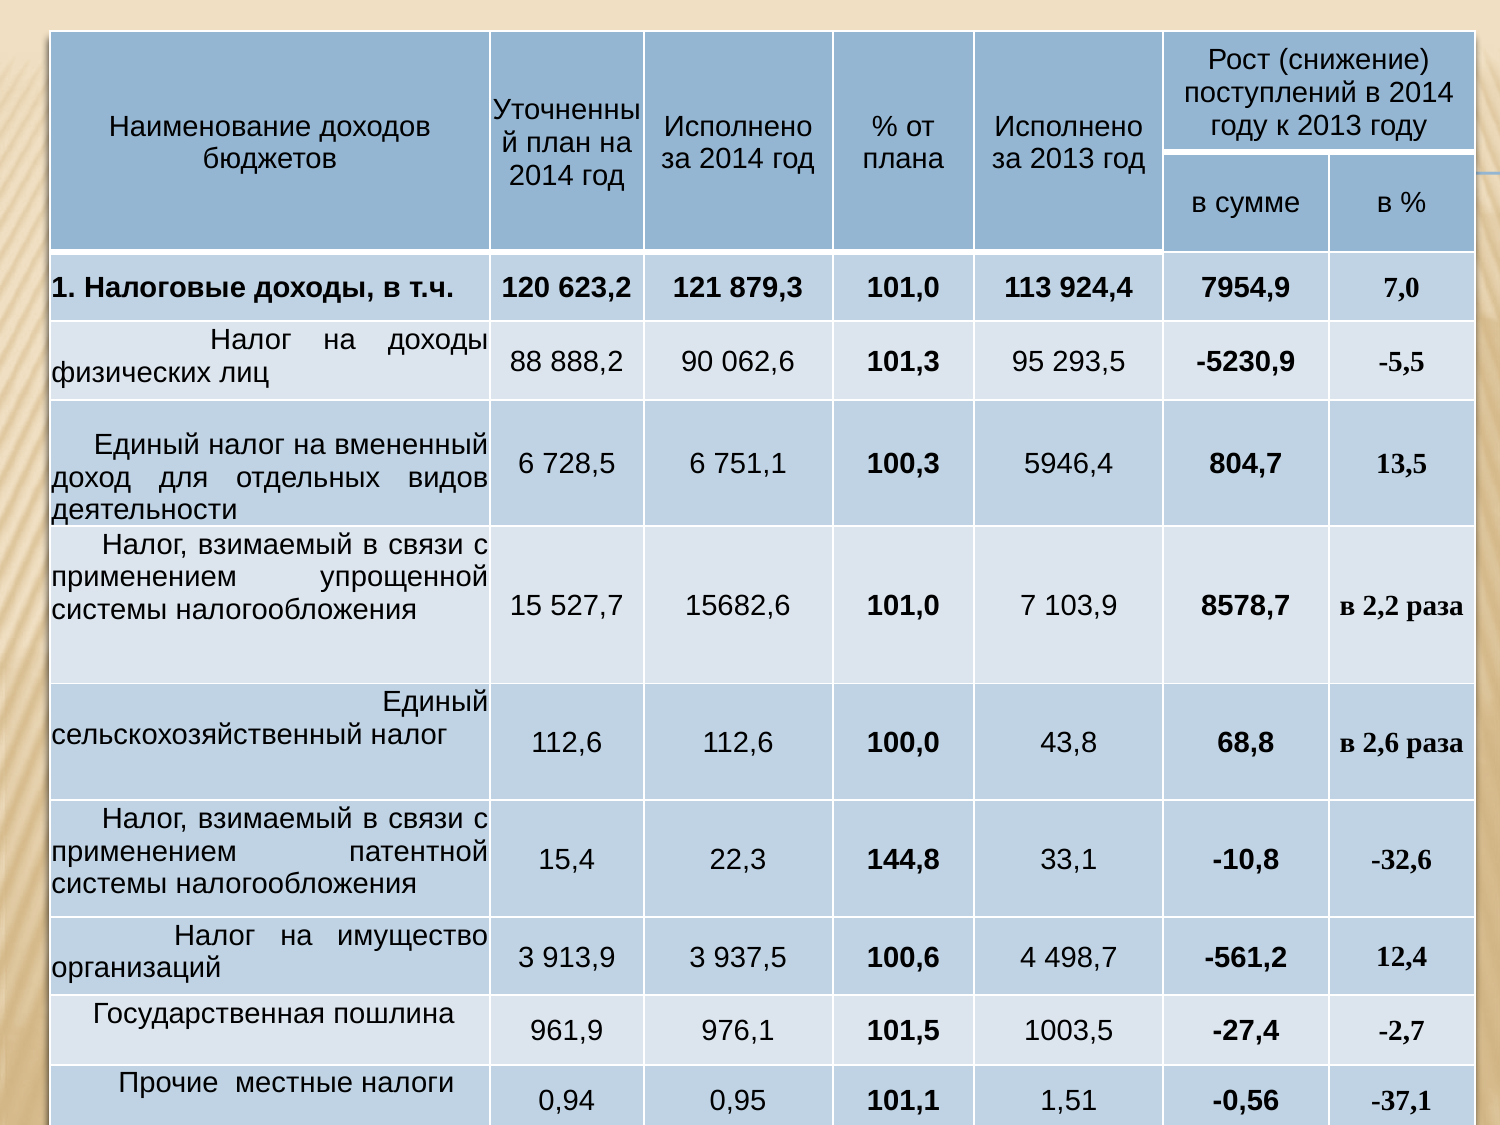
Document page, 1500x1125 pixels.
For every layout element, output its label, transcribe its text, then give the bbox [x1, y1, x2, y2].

table_cell 88 888,2 [491, 322, 643, 399]
table_cell 15 527,7 [491, 527, 643, 683]
table_cell 101,3 [834, 322, 973, 399]
table_cell 101,5 [834, 996, 973, 1064]
table_cell 121 879,3 [645, 255, 832, 320]
table_cell в 2,6 раза [1330, 684, 1474, 799]
table_cell 804,7 [1164, 401, 1328, 525]
table_cell -27,4 [1164, 996, 1328, 1064]
table_cell 0,95 [645, 1066, 832, 1125]
table_cell Налог, взимаемый в связи с применением упрощенной системы налогообложения [51, 527, 489, 683]
table_cell Прочие местные налоги [51, 1066, 489, 1125]
table_cell Налог на имущество организаций [51, 918, 489, 994]
table_cell 68,8 [1164, 684, 1328, 799]
table_header Рост (снижение) поступлений в 2014 году к 2013 году [1164, 32, 1474, 149]
table_cell Государственная пошлина [51, 996, 489, 1064]
table_cell 12,4 [1330, 918, 1474, 994]
table_cell 112,6 [645, 684, 832, 799]
table_cell Налог на доходы физических лиц [51, 322, 489, 399]
table_cell в 2,2 раза [1330, 527, 1474, 683]
table_cell -5230,9 [1164, 322, 1328, 399]
table_cell -32,6 [1330, 801, 1474, 916]
table_cell 22,3 [645, 801, 832, 916]
table_cell 976,1 [645, 996, 832, 1064]
table_cell -0,56 [1164, 1066, 1328, 1125]
table_cell 120 623,2 [491, 255, 643, 320]
table_cell 90 062,6 [645, 322, 832, 399]
table_header Наименование доходов бюджетов [51, 32, 489, 249]
table_cell 3 913,9 [491, 918, 643, 994]
table_cell 15,4 [491, 801, 643, 916]
table_cell 0,94 [491, 1066, 643, 1125]
table_cell 101,0 [834, 527, 973, 683]
table_cell -2,7 [1330, 996, 1474, 1064]
table_cell в сумме [1164, 155, 1328, 251]
table_cell в % [1330, 155, 1474, 251]
table_cell 6 728,5 [491, 401, 643, 525]
table_cell 112,6 [491, 684, 643, 799]
table_header % от плана [834, 32, 973, 249]
table_cell 144,8 [834, 801, 973, 916]
table_cell 33,1 [975, 801, 1162, 916]
table_cell 100,6 [834, 918, 973, 994]
table_cell -37,1 [1330, 1066, 1474, 1125]
table_header Исполнено за 2013 год [975, 32, 1162, 249]
table_cell 13,5 [1330, 401, 1474, 525]
table_cell 100,0 [834, 684, 973, 799]
table_cell 8578,7 [1164, 527, 1328, 683]
table_cell 1003,5 [975, 996, 1162, 1064]
table_header Уточненный план на 2014 год [491, 32, 643, 249]
table_cell 961,9 [491, 996, 643, 1064]
table_cell 7 103,9 [975, 527, 1162, 683]
table_cell 7,0 [1330, 253, 1474, 320]
table_cell 95 293,5 [975, 322, 1162, 399]
table_cell -561,2 [1164, 918, 1328, 994]
table_cell 15682,6 [645, 527, 832, 683]
table_cell Единый сельскохозяйственный налог [51, 684, 489, 799]
table_cell 100,3 [834, 401, 973, 525]
table_cell Единый налог на вмененный доход для отдельных видов деятельности [51, 401, 489, 525]
table_cell 3 937,5 [645, 918, 832, 994]
table_cell Налог, взимаемый в связи с применением патентной системы налогообложения [51, 801, 489, 916]
table_cell 4 498,7 [975, 918, 1162, 994]
table_cell -5,5 [1330, 322, 1474, 399]
table_header Исполнено за 2014 год [645, 32, 832, 249]
table_cell 101,1 [834, 1066, 973, 1125]
table_cell 6 751,1 [645, 401, 832, 525]
table_cell -10,8 [1164, 801, 1328, 916]
table_cell 7954,9 [1164, 253, 1328, 320]
table_cell 113 924,4 [975, 255, 1162, 320]
table_cell 101,0 [834, 255, 973, 320]
table_cell 43,8 [975, 684, 1162, 799]
table_cell 5946,4 [975, 401, 1162, 525]
table_cell 1. Налоговые доходы, в т.ч. [51, 255, 489, 320]
table_cell 1,51 [975, 1066, 1162, 1125]
